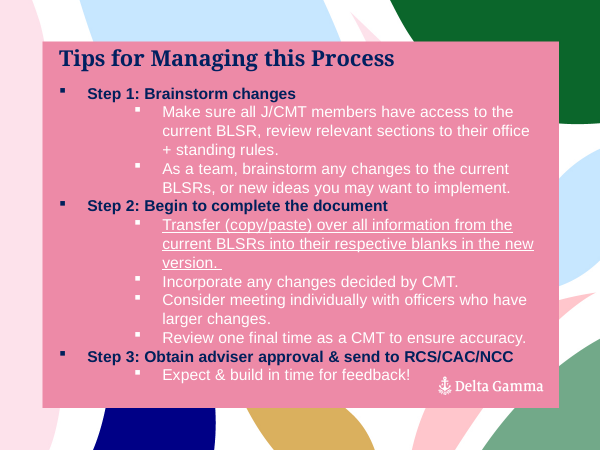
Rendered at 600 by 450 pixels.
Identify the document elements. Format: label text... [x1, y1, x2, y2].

text_box Tips for Managing this Process Step 1: Brainstorm changes Make sure all J/CMT members have access to the current BLSR, review relevant sections to their office + standing rules. As a team, brainstorm any changes to the current BLSRs, or new ideas you may want to implement. Step 2: Begin to complete the document Transfer (copy/paste) over all information from the current BLSRs into their respective blanks in the new version. Incorporate any changes decided by CMT. Consider meeting individually with officers who have larger changes. Review one final time as a CMT to ensure accuracy. Step 3: Obtain adviser approval & send to RCS/CAC/NCC Expect & build in time for feedback! [44, 37, 550, 392]
picture [0, 0, 600, 450]
